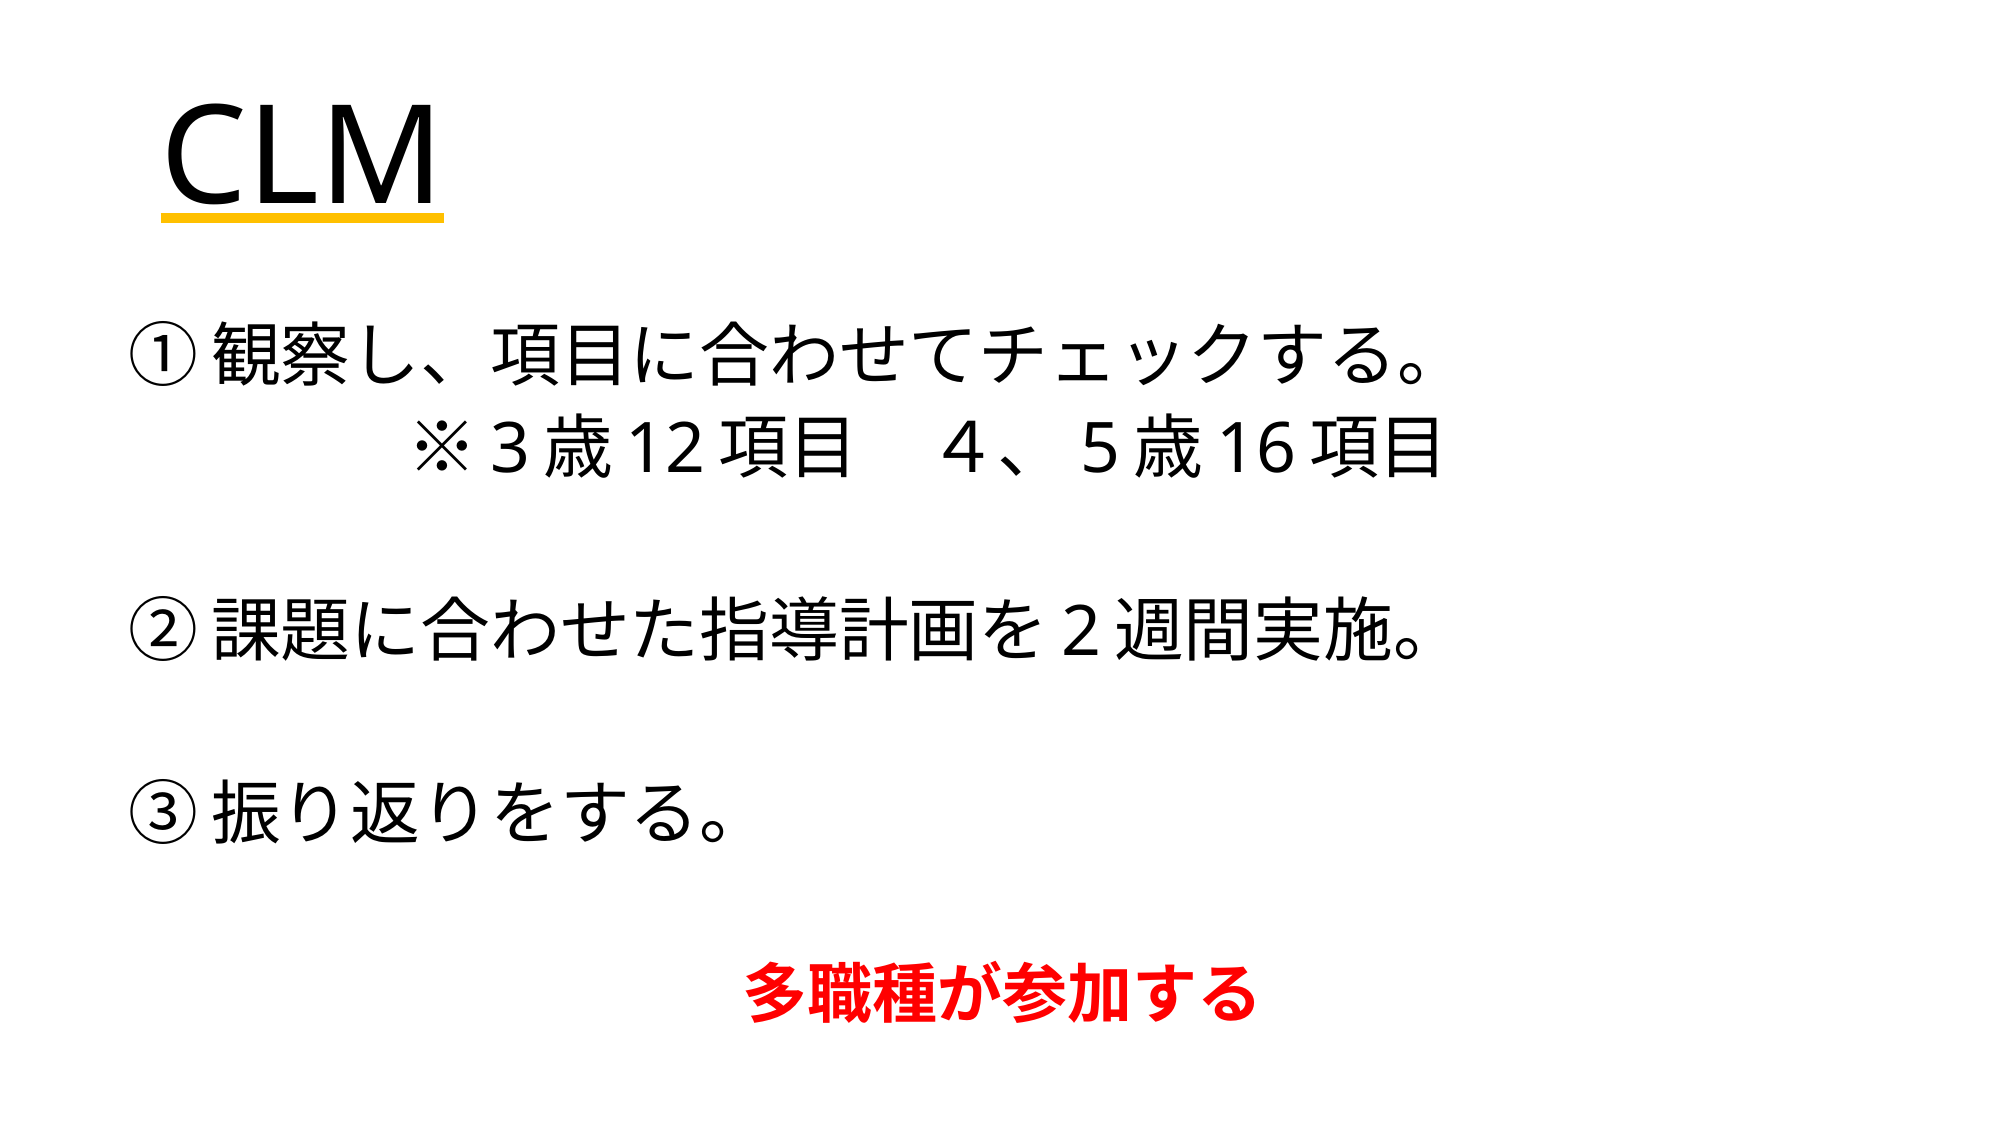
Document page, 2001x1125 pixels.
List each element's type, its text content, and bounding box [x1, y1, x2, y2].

text_box ①観察し、項目に合わせてチェックする。 ※3歳12項目 ４、5歳16項目 ②課題に合わせた指導計画を2週間実施。 ③振り返りをする。 多職種が参加する [113, 312, 1826, 1042]
title CLM [145, 77, 555, 240]
